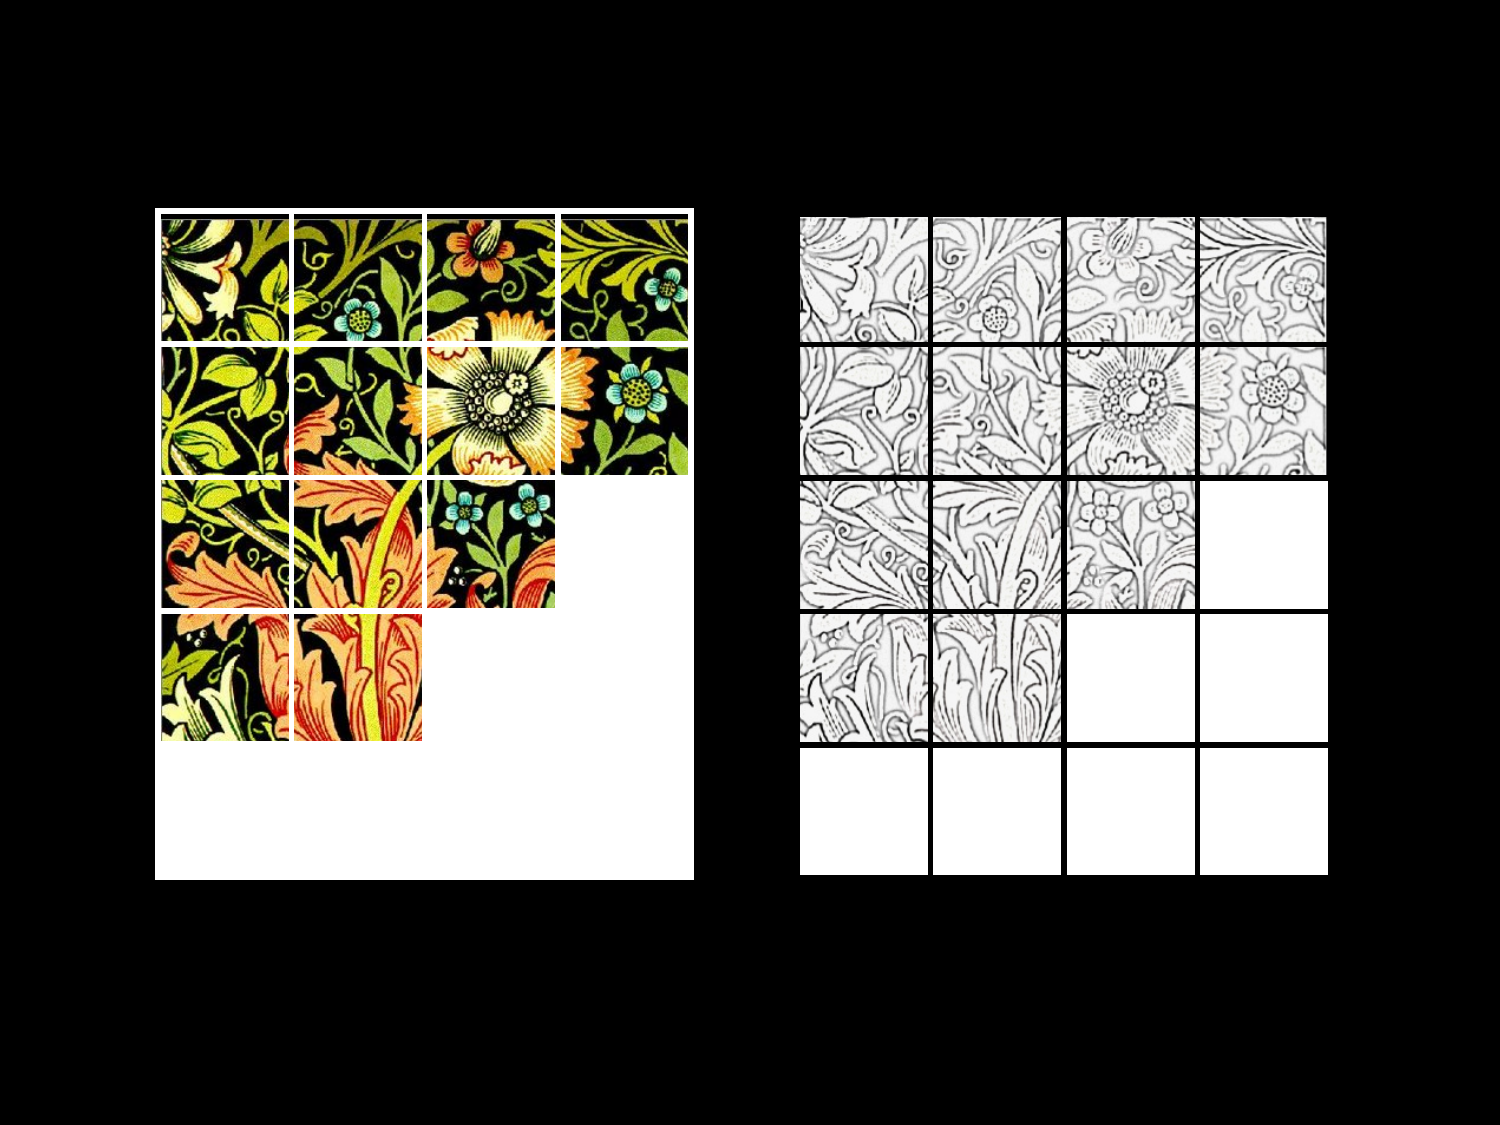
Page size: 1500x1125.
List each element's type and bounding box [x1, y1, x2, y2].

picture [160, 219, 692, 880]
table_header [1200, 214, 1328, 219]
picture [796, 217, 1327, 880]
